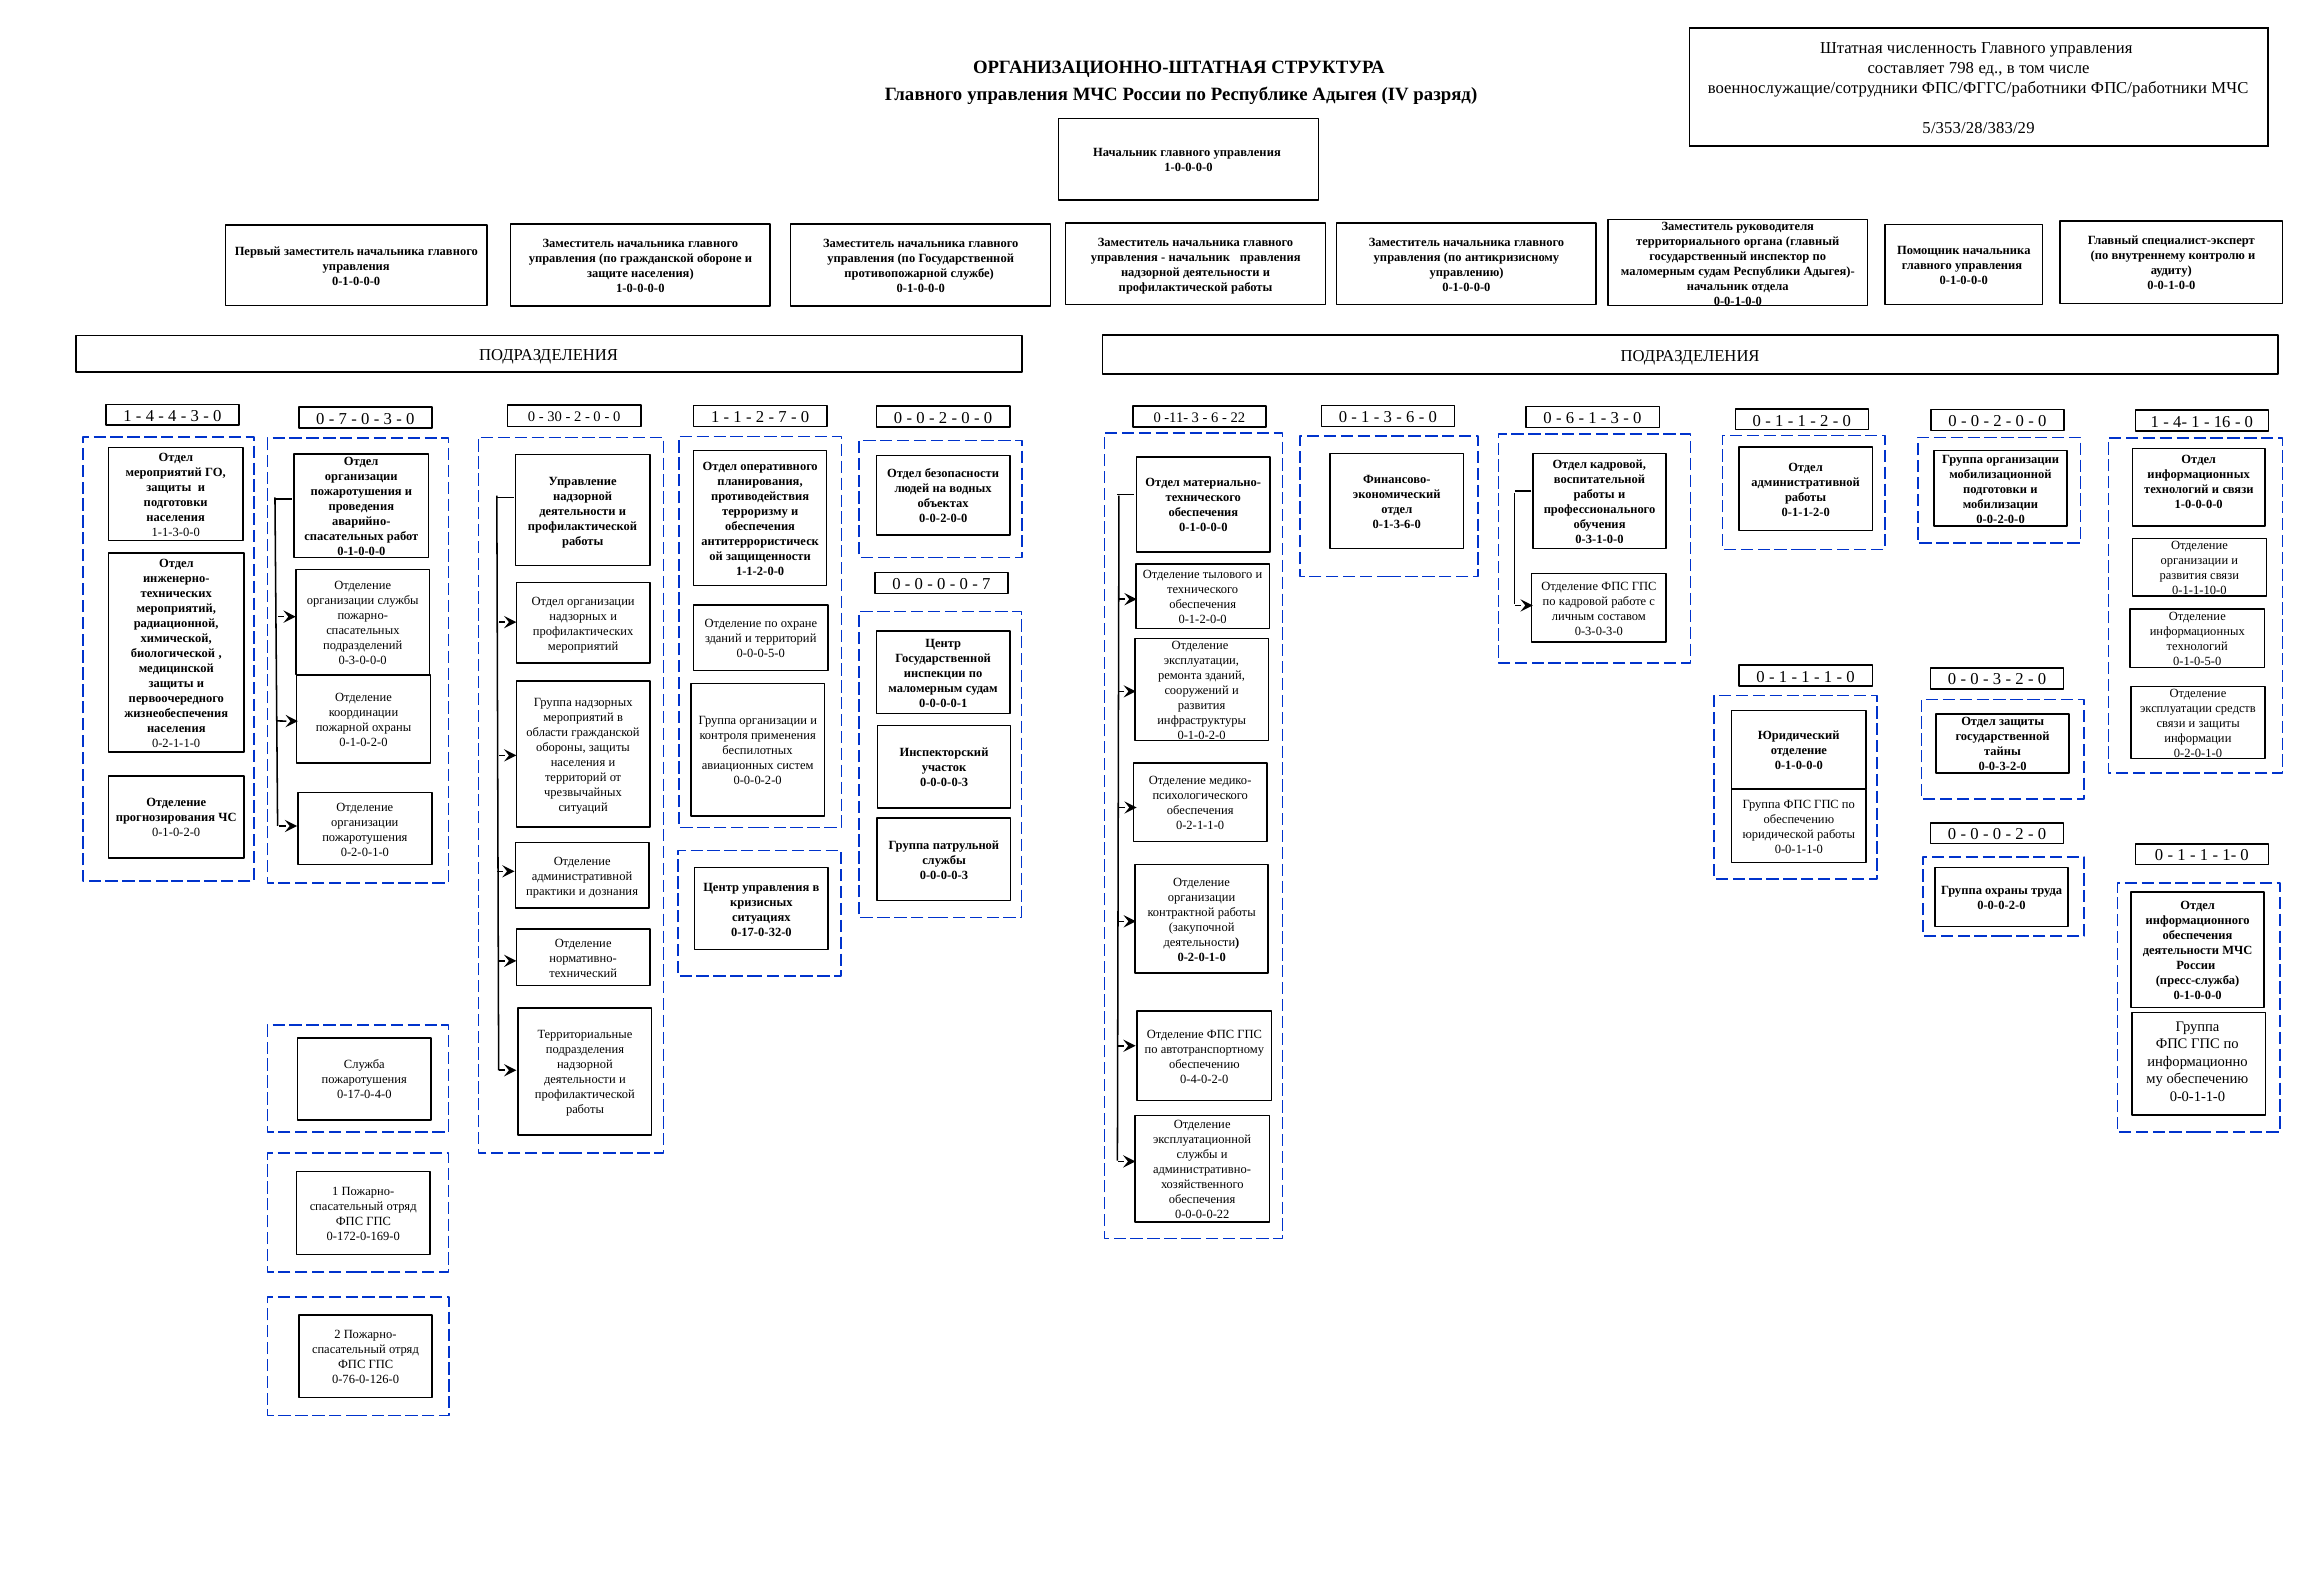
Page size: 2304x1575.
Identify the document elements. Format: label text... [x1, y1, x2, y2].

text_box Помощник начальника главного управления 0-1-0-0-0 [1883, 222, 2044, 307]
text_box Отделение эксплуатации, ремонта зданий, сооружений и развития инфраструктуры 0-1-0-2-0 [1133, 636, 1270, 742]
text_box Заместитель начальника главного управления (по Государственной противопожарной службе) 0-1-0-0-0 [789, 222, 1053, 308]
text_box Отдел кадровой, воспитательной работы и профессионального обучения 0-3-1-0-0 [1531, 452, 1668, 550]
text_box 0 - 30 - 2 - 0 - 0 [505, 403, 643, 429]
text_box Отделение административной практики и дознания [513, 840, 651, 910]
text_box [1102, 431, 1285, 1241]
text_box Отдел материально-технического обеспечения 0-1-0-0-0 [1135, 455, 1272, 554]
text_box Отделение по охране зданий и территорий 0-0-0-5-0 [691, 603, 830, 673]
text_box 0 - 0 - 3 - 2 - 0 [1928, 666, 2066, 691]
text_box ПОДРАЗДЕЛЕНИЯ [74, 334, 1024, 374]
text_box Штатная численность Главного управления составляет 798 ед., в том числе военнослужащие/сотрудники ФПС/ФГГС/работники ФПС/работники МЧС 5/353/28/383/29 [1689, 28, 2269, 147]
text_box Отделение эксплуатационной службы и административно-хозяйственного обеспечения 0-0-0-0-22 [1133, 1113, 1272, 1224]
text_box [676, 848, 843, 978]
text_box 0 - 7 - 0 - 3 - 0 [297, 405, 434, 430]
text_box 1 - 4- 1 - 16 - 0 [2133, 408, 2271, 433]
text_box 0 - 6 - 1 - 3 - 0 [1524, 404, 1661, 429]
text_box Главный специалист-эксперт (по внутреннему контролю и аудиту) 0-0-1-0-0 [2058, 219, 2285, 305]
text_box Отделение медико-психологического обеспечения 0-2-1-1-0 [1131, 761, 1269, 843]
text_box [677, 435, 844, 829]
text_box Отделение эксплуатации средств связи и защиты информации 0-2-0-1-0 [2129, 684, 2267, 760]
text_box [1720, 434, 1887, 551]
text_box [81, 435, 256, 883]
text_box Заместитель руководителя территориального органа (главный государственный инспектор по маломерным судам Республики Адыгея)- начальник отдела 0-0-1-0-0 [1606, 217, 1870, 308]
text_box 0 - 0 - 0 - 2 - 0 [1928, 821, 2066, 846]
text_box [265, 1023, 451, 1134]
text_box Начальник главного управления 1-0-0-0-0 [1056, 117, 1321, 202]
text_box Отделение организации контрактной работы (закупочной деятельности) 0-2-0-1-0 [1133, 862, 1270, 975]
text_box [1921, 855, 2086, 938]
text_box [857, 438, 1024, 560]
text_box ОРГАНИЗАЦИОННО-ШТАТНАЯ СТРУКТУРА Главного управления МЧС России по Республике Адыгея (IV разряд) [431, 49, 1689, 105]
text_box 1 - 4 - 4 - 3 - 0 [104, 402, 241, 427]
text_box [1497, 432, 1692, 665]
text_box Отделение тылового и технического обеспечения 0-1-2-0-0 [1134, 562, 1271, 631]
text_box [1712, 693, 1879, 881]
text_box 0 - 1 - 1 - 2 - 0 [1733, 407, 1871, 432]
text_box [1919, 697, 2086, 801]
text_box Группа организации и контроля применения беспилотных авиационных систем 0-0-0-2-0 [689, 681, 826, 818]
text_box [1298, 434, 1480, 579]
text_box [476, 435, 666, 1155]
text_box Отделение координации пожарной охраны 0-1-0-2-0 [295, 673, 433, 765]
text_box [266, 1295, 451, 1418]
text_box Служба пожаротушения 0-17-0-4-0 [295, 1036, 433, 1122]
text_box Отдел безопасности людей на водных объектах 0-0-2-0-0 [874, 453, 1012, 537]
text_box Инспекторский участок 0-0-0-0-3 [875, 723, 1013, 810]
text_box 0 - 0 - 2 - 0 - 0 [874, 404, 1012, 429]
text_box 0 - 1 - 3 - 6 - 0 [1319, 404, 1457, 429]
text_box 0 - 1 - 1 - 1 - 0 [1737, 663, 1874, 688]
text_box [265, 436, 451, 885]
text_box 0 - 0 - 0 - 0 - 7 [873, 571, 1010, 596]
text_box Отделение прогнозирования ЧС 0-1-0-2-0 [107, 774, 246, 860]
text_box Группа ФПС ГПС по информационному обеспечению 0-0-1-1-0 [2129, 1009, 2266, 1112]
text_box 2 Пожарно-спасательный отряд ФПС ГПС 0-76-0-126-0 [297, 1313, 434, 1400]
text_box ПОДРАЗДЕЛЕНИЯ [1101, 333, 2280, 376]
text_box Заместитель начальника главного управления (по антикризисному управлению) 0-1-0-0-0 [1335, 221, 1598, 306]
text_box Отделение нормативно-технический [514, 927, 652, 987]
text_box [2106, 436, 2285, 775]
text_box 1 - 1 - 2 - 7 - 0 [692, 404, 829, 429]
text_box Отделение организации пожаротушения 0-2-0-1-0 [296, 790, 434, 866]
text_box Отделение организации и развития связи 0-1-1-10-0 [2130, 536, 2268, 598]
text_box Центр управления в кризисных ситуациях 0-17-0-32-0 [693, 865, 830, 952]
text_box [2130, 1010, 2268, 1117]
text_box [2115, 881, 2282, 1134]
text_box Отделение ФПС ГПС по автотранспортному обеспечению 0-4-0-2-0 [1135, 1009, 1274, 1103]
text_box Группа патрульной службы 0-0-0-0-3 [875, 816, 1013, 903]
text_box Заместитель начальника главного управления (по гражданской обороне и защите населения) 1-0-0-0-0 [508, 222, 772, 308]
text_box Группа ФПС ГПС по обеспечению юридической работы 0-0-1-1-0 [1729, 787, 1868, 865]
text_box 0 - 1 - 1 - 1- 0 [2133, 842, 2271, 867]
text_box 0 -11- 3 - 6 - 22 [1131, 404, 1268, 429]
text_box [274, 505, 278, 827]
text_box Группа надзорных мероприятий в области гражданской обороны, защиты населения и территорий от чрезвычайных ситуаций [514, 679, 652, 829]
text_box [857, 610, 1024, 919]
text_box Территориальные подразделения надзорной деятельности и профилактической работы [516, 1006, 654, 1137]
text_box [265, 1151, 451, 1274]
text_box Первый заместитель начальника главного управления 0-1-0-0-0 [223, 223, 489, 308]
text_box Отделение информационных технологий 0-1-0-5-0 [2128, 607, 2266, 669]
text_box Отделение ФПС ГПС по кадровой работе с личным составом 0-3-0-3-0 [1529, 571, 1668, 644]
text_box Финансово-экономический отдел 0-1-3-6-0 [1328, 452, 1466, 550]
text_box [1916, 435, 2083, 545]
text_box Заместитель начальника главного управления - начальник правления надзорной деятельности и профилактической работы [1064, 221, 1328, 307]
text_box 0 - 0 - 2 - 0 - 0 [1929, 408, 2066, 432]
